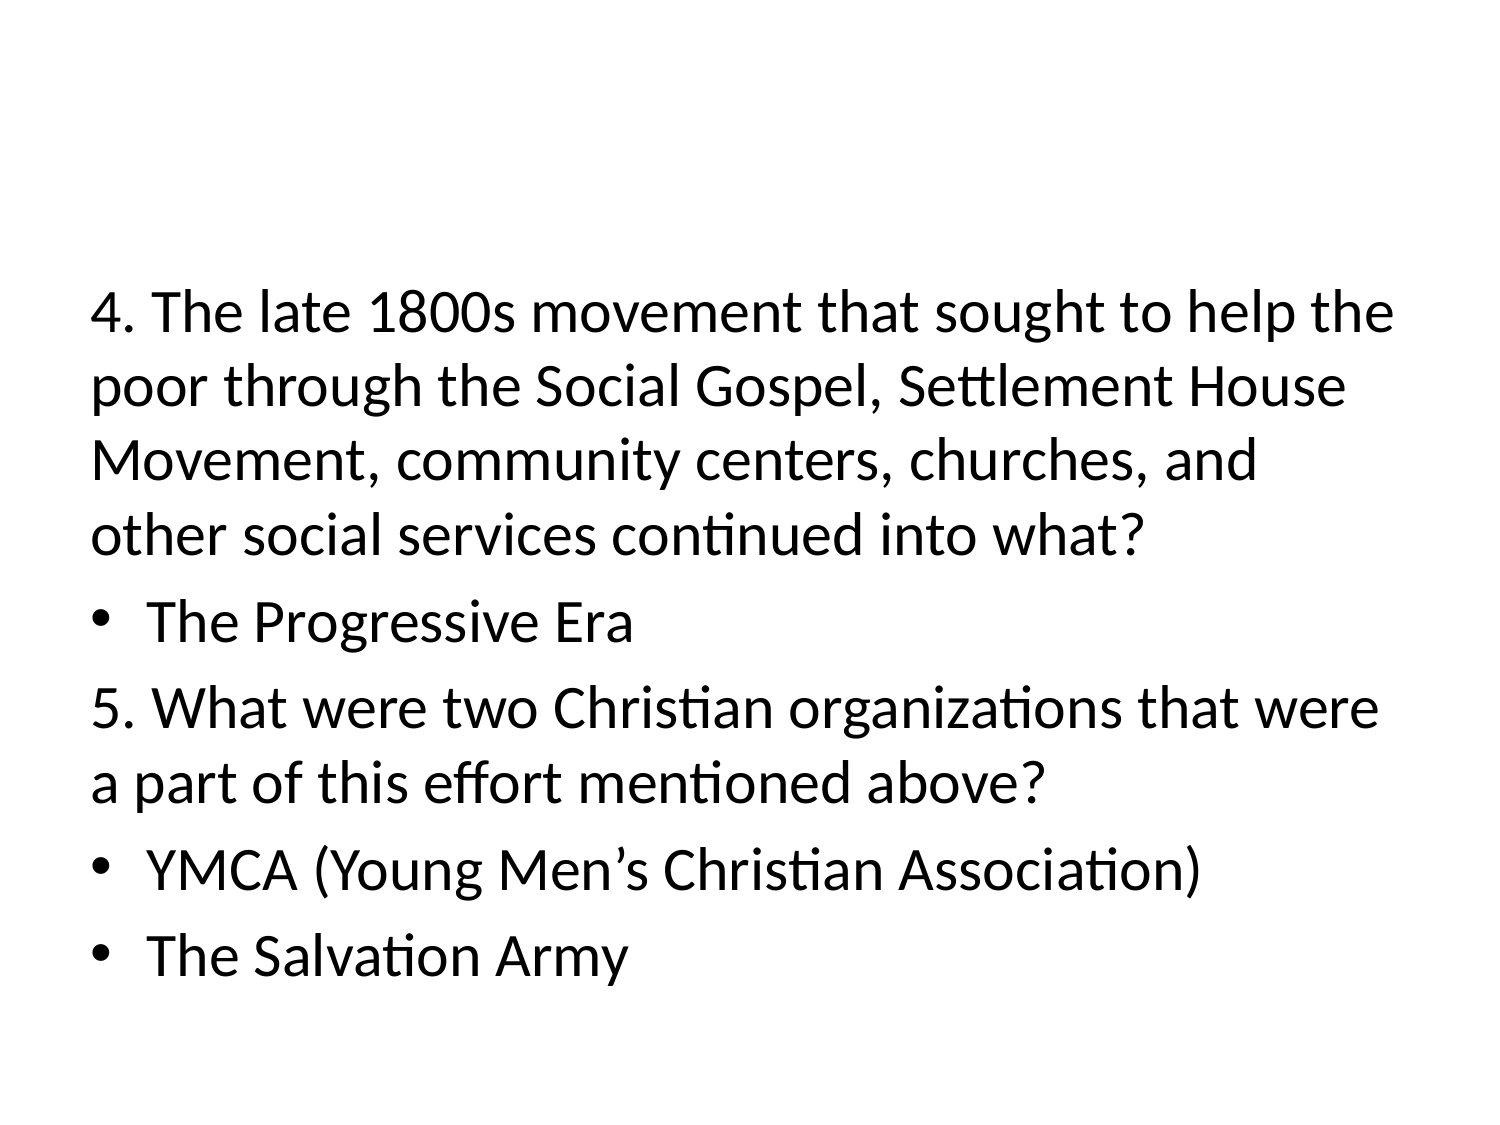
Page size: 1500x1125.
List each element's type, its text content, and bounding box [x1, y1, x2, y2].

list 4. The late 1800s movement that sought to help the poor through the Social Gospel, Settlement House Movement, community centers, churches, and other social services continued into what? The Progressive Era 5. What were two Christian organizations that were a part of this effort mentioned above? YMCA (Young Men’s Christian Association) The Salvation Army [75, 262, 1425, 1005]
